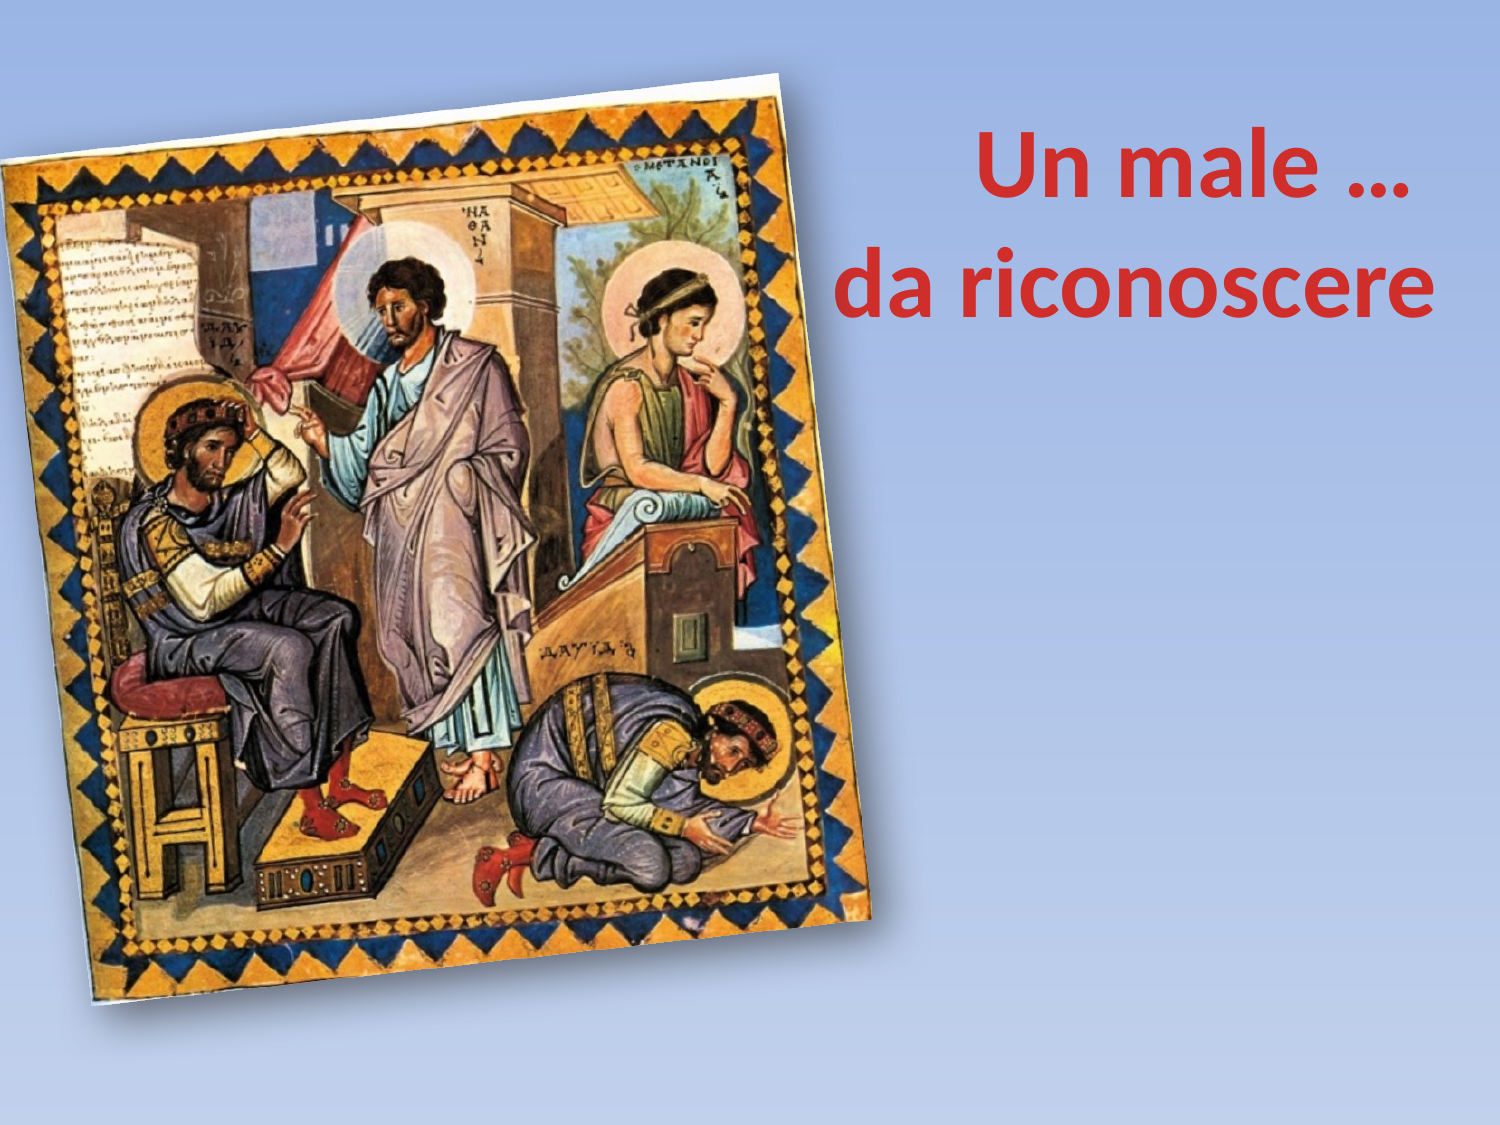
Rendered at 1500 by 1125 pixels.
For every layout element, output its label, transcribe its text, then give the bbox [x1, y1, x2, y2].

text_box Un male … da riconoscere [822, 89, 1453, 345]
picture [0, 73, 872, 1005]
